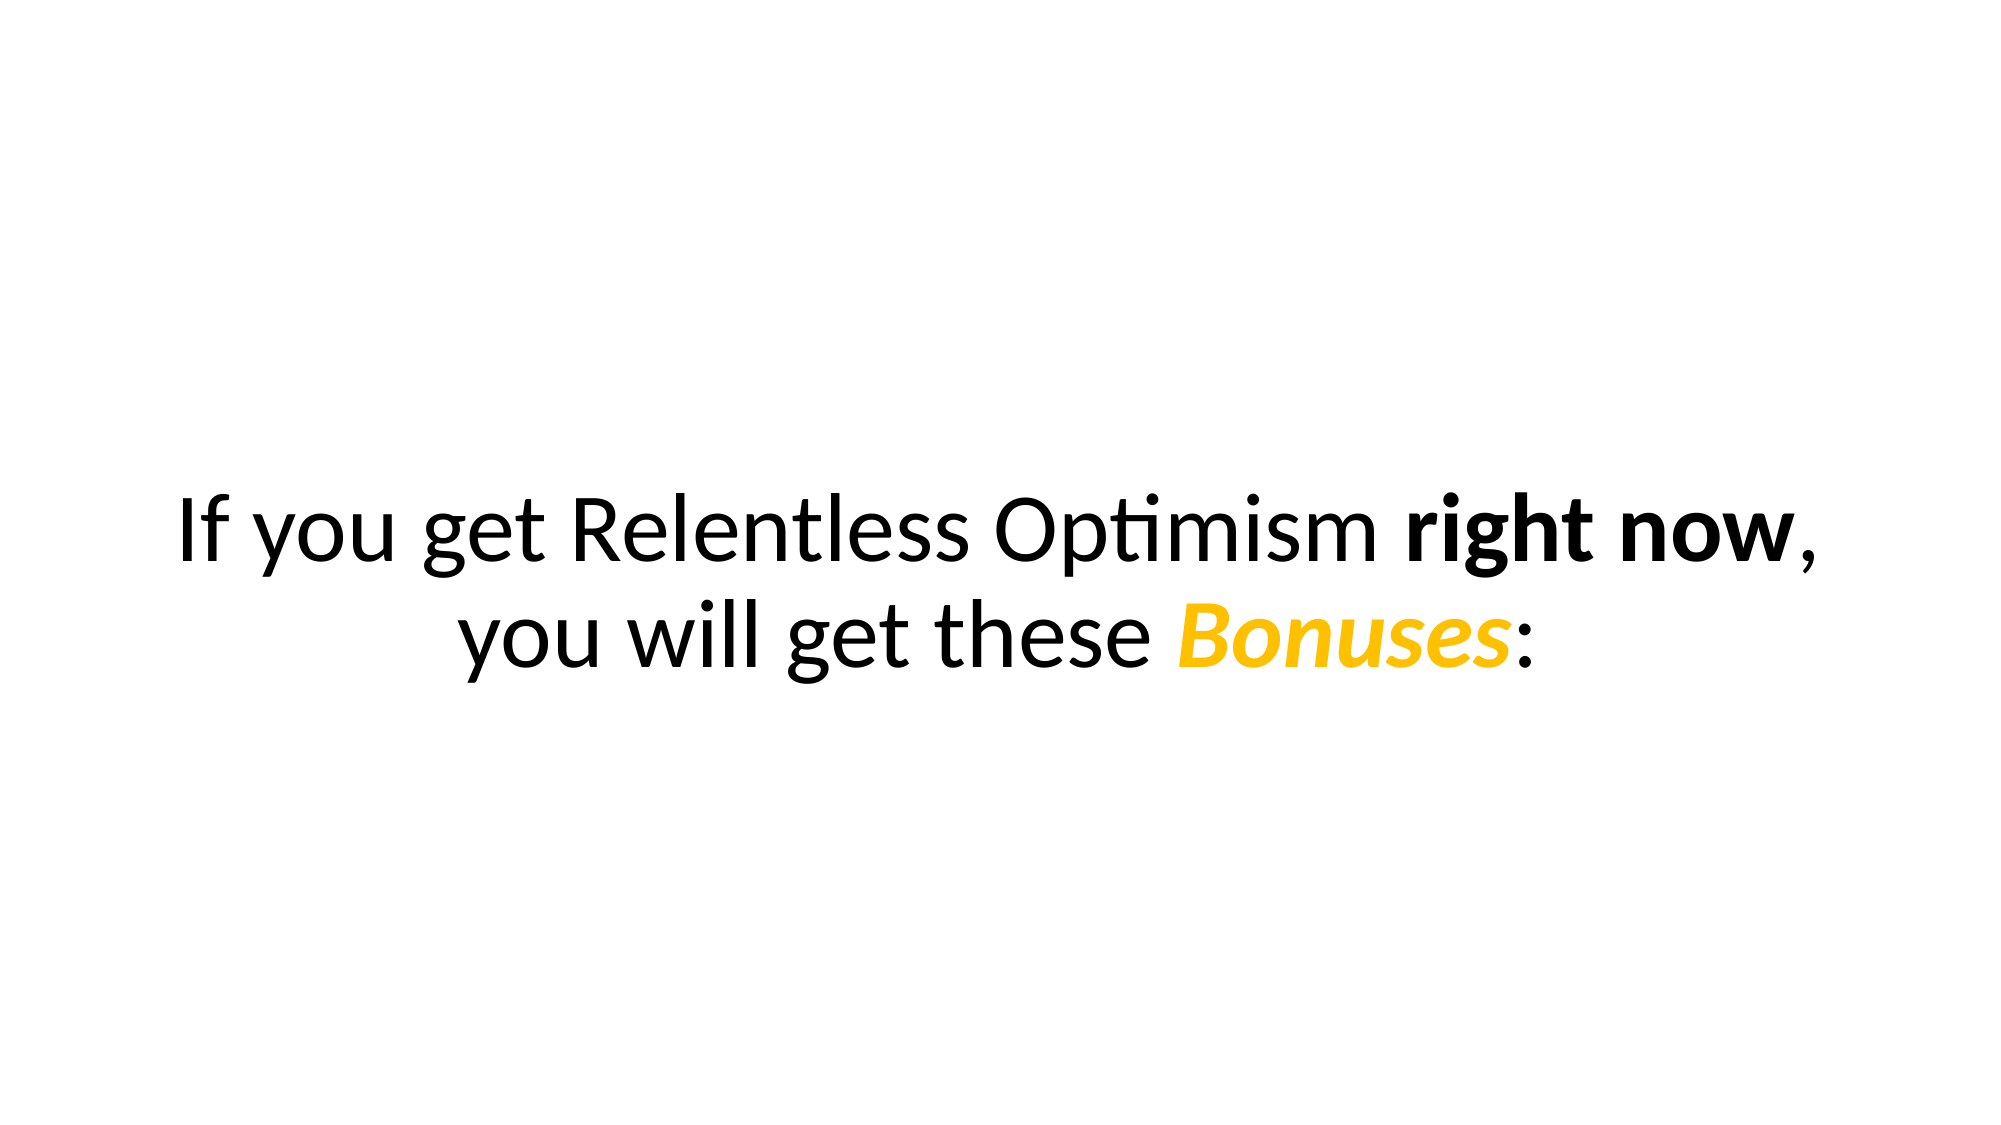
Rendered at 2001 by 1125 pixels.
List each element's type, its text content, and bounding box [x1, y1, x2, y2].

list If you get Relentless Optimism right now, you will get these Bonuses: [135, 469, 1861, 1024]
